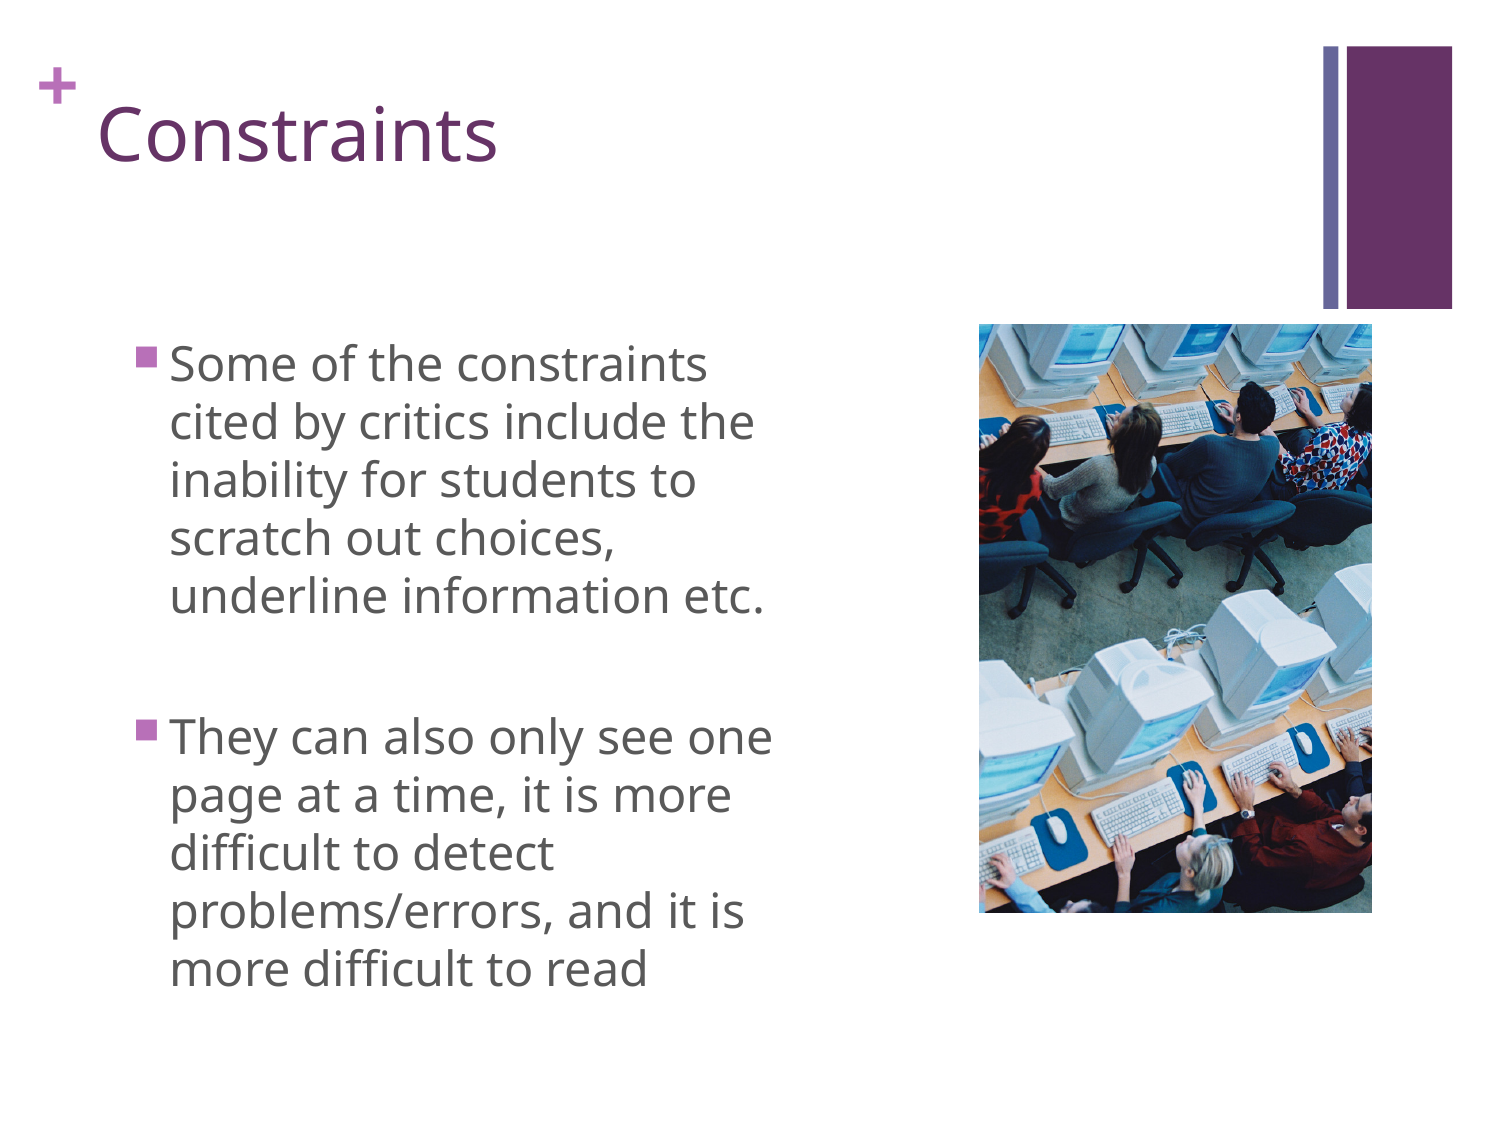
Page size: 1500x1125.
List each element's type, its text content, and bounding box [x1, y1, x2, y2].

title Constraints [81, 79, 1322, 263]
picture [979, 324, 1373, 913]
list Some of the constraints cited by critics include the inability for students to scratch out choices, underline information etc. They can also only see one page at a time, it is more difficult to detect problems/errors, and it is more difficult to read [81, 324, 838, 1005]
